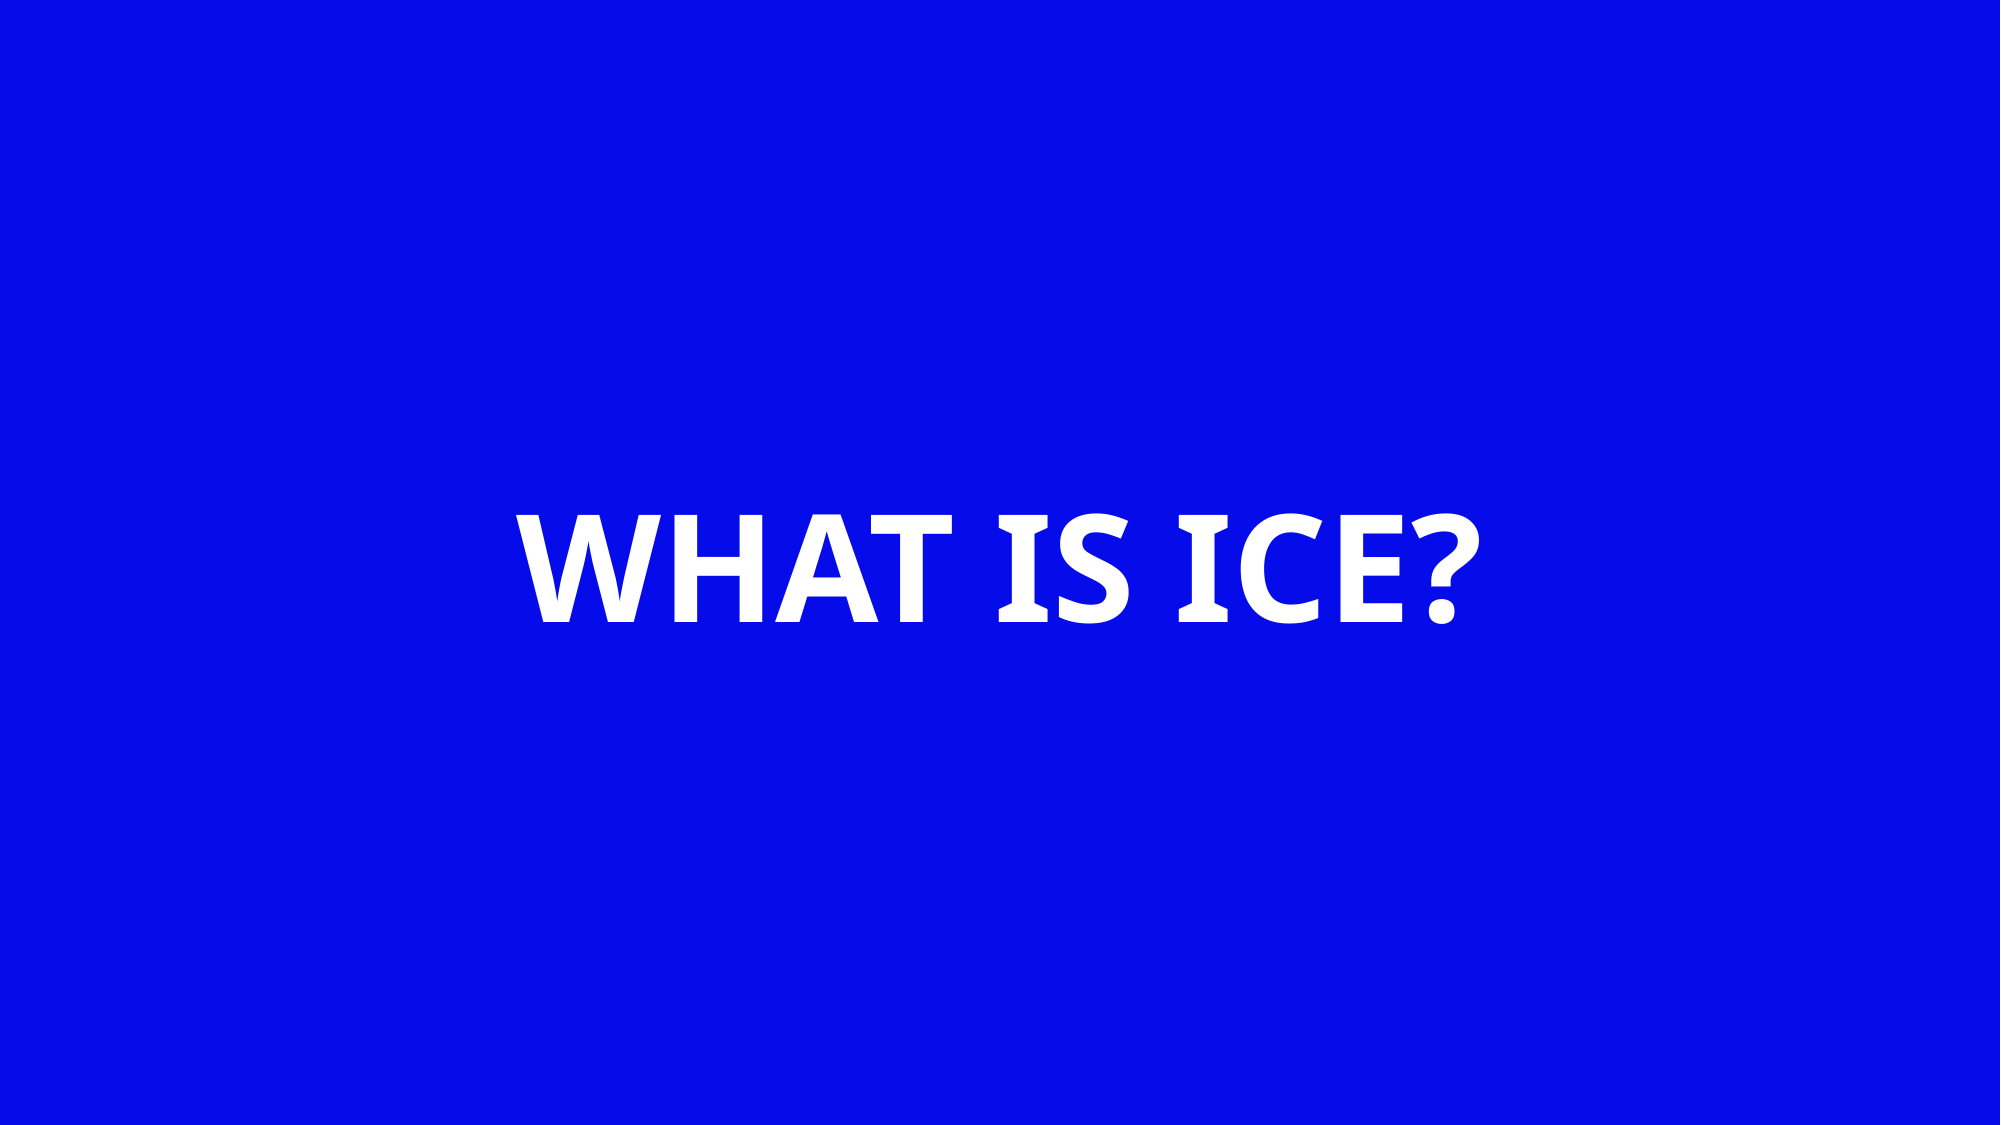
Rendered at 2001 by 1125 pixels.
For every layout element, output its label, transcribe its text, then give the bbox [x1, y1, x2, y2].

text_box WHAT IS ICE? [0, 0, 2000, 1125]
